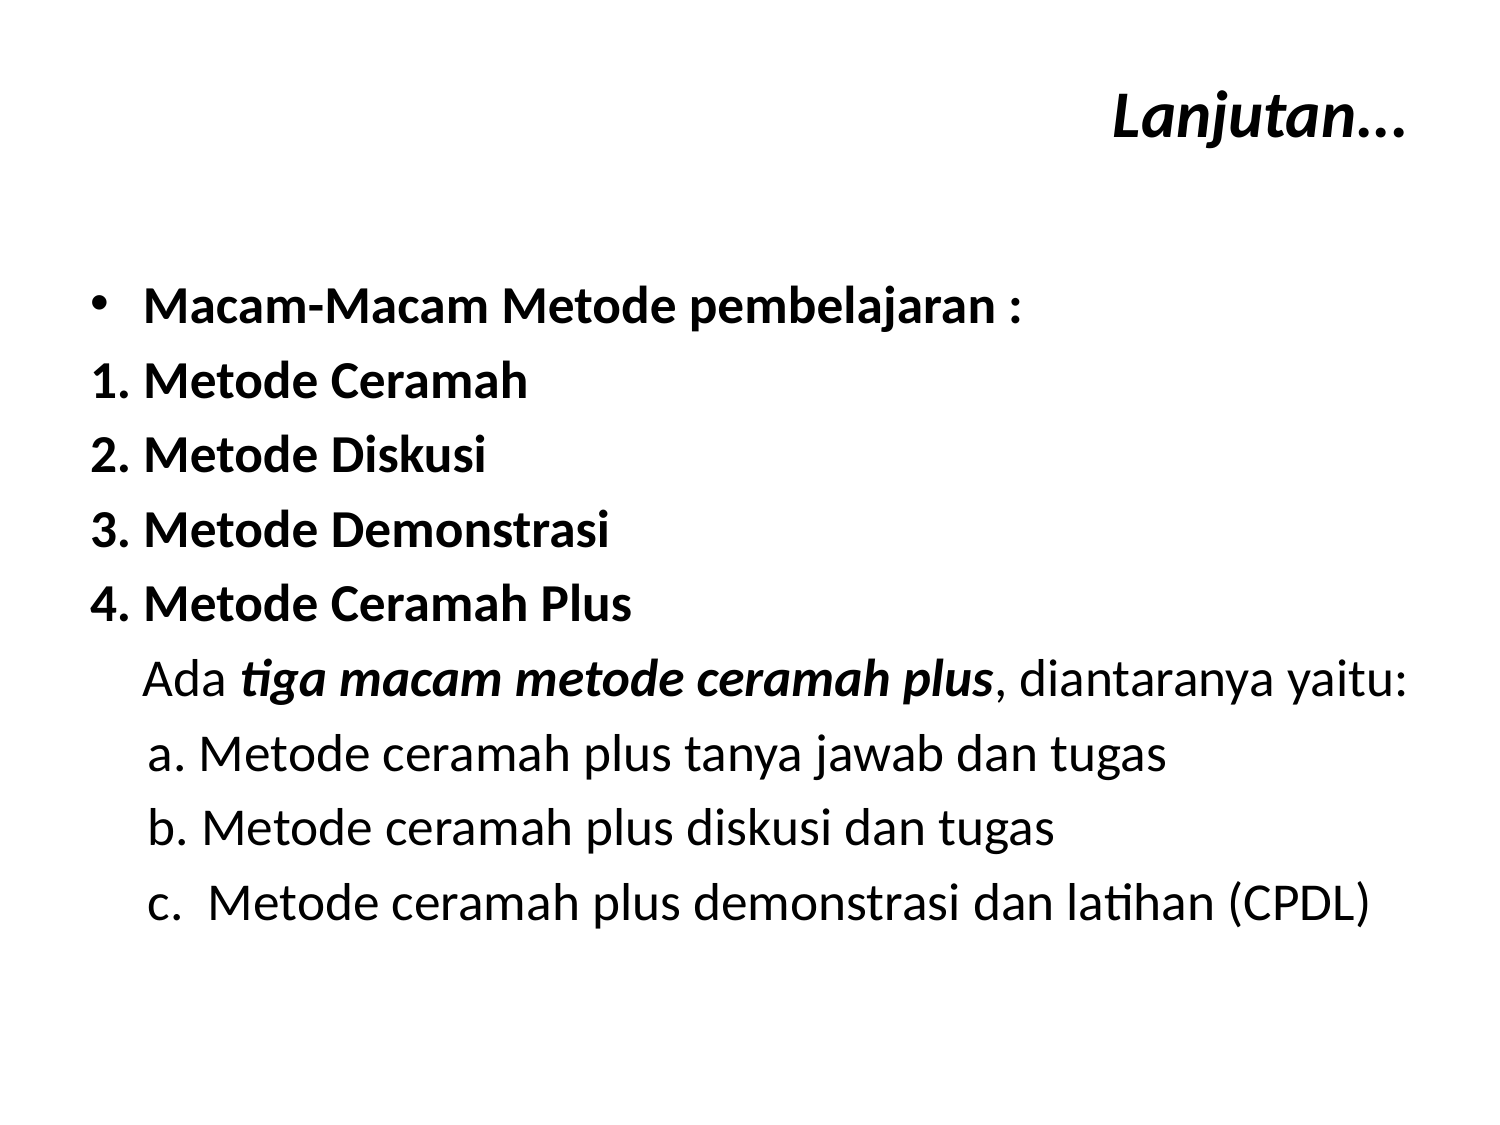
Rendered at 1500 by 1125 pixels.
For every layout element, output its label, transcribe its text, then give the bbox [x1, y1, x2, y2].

list Macam-Macam Metode pembelajaran : 1. Metode Ceramah 2. Metode Diskusi 3. Metode Demonstrasi 4. Metode Ceramah Plus Ada tiga macam metode ceramah plus, diantaranya yaitu: a. Metode ceramah plus tanya jawab dan tugas b. Metode ceramah plus diskusi dan tugas c. Metode ceramah plus demonstrasi dan latihan (CPDL) [75, 262, 1425, 1005]
title Lanjutan... [75, 45, 1425, 176]
